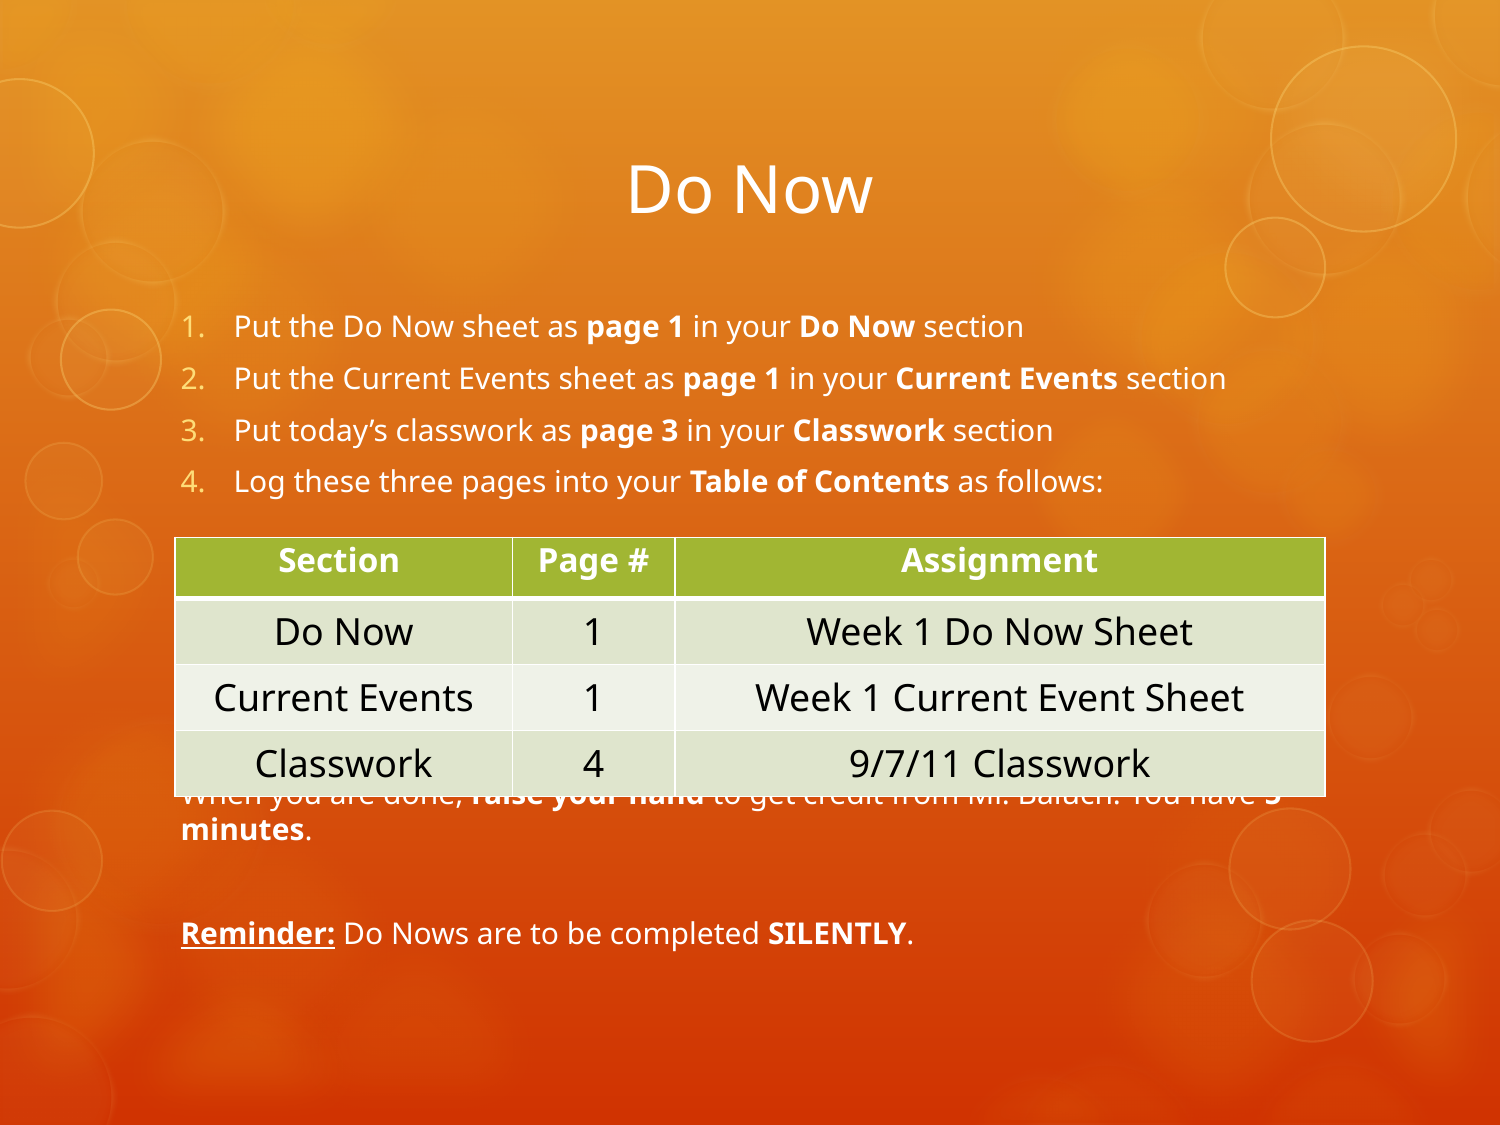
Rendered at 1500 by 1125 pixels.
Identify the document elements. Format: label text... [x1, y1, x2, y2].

table_cell Classwork [176, 731, 512, 796]
table_cell 1 [513, 601, 674, 664]
table_cell Week 1 Current Event Sheet [676, 665, 1324, 730]
table_header Section [176, 538, 512, 596]
table_cell 4 [513, 731, 674, 796]
table_cell Current Events [176, 665, 512, 730]
table_cell Do Now [176, 601, 512, 664]
table_header Assignment [676, 538, 1324, 596]
list Put the Do Now sheet as page 1 in your Do Now section Put the Current Events sheet as page 1 in your Current Events section Put today’s classwork as page 3 in your Classwork section Log these three pages into your Table of Contents as follows: When you are done, raise your hand to get credit from Mr. Baluch. You have 5 minutes. Reminder: Do Nows are to be completed SILENTLY. [165, 296, 1335, 962]
table_cell 9/7/11 Classwork [676, 731, 1324, 796]
table_cell Week 1 Do Now Sheet [676, 601, 1324, 664]
table_header Page # [513, 538, 674, 596]
table_cell 1 [513, 665, 674, 730]
title Do Now [165, 110, 1335, 263]
